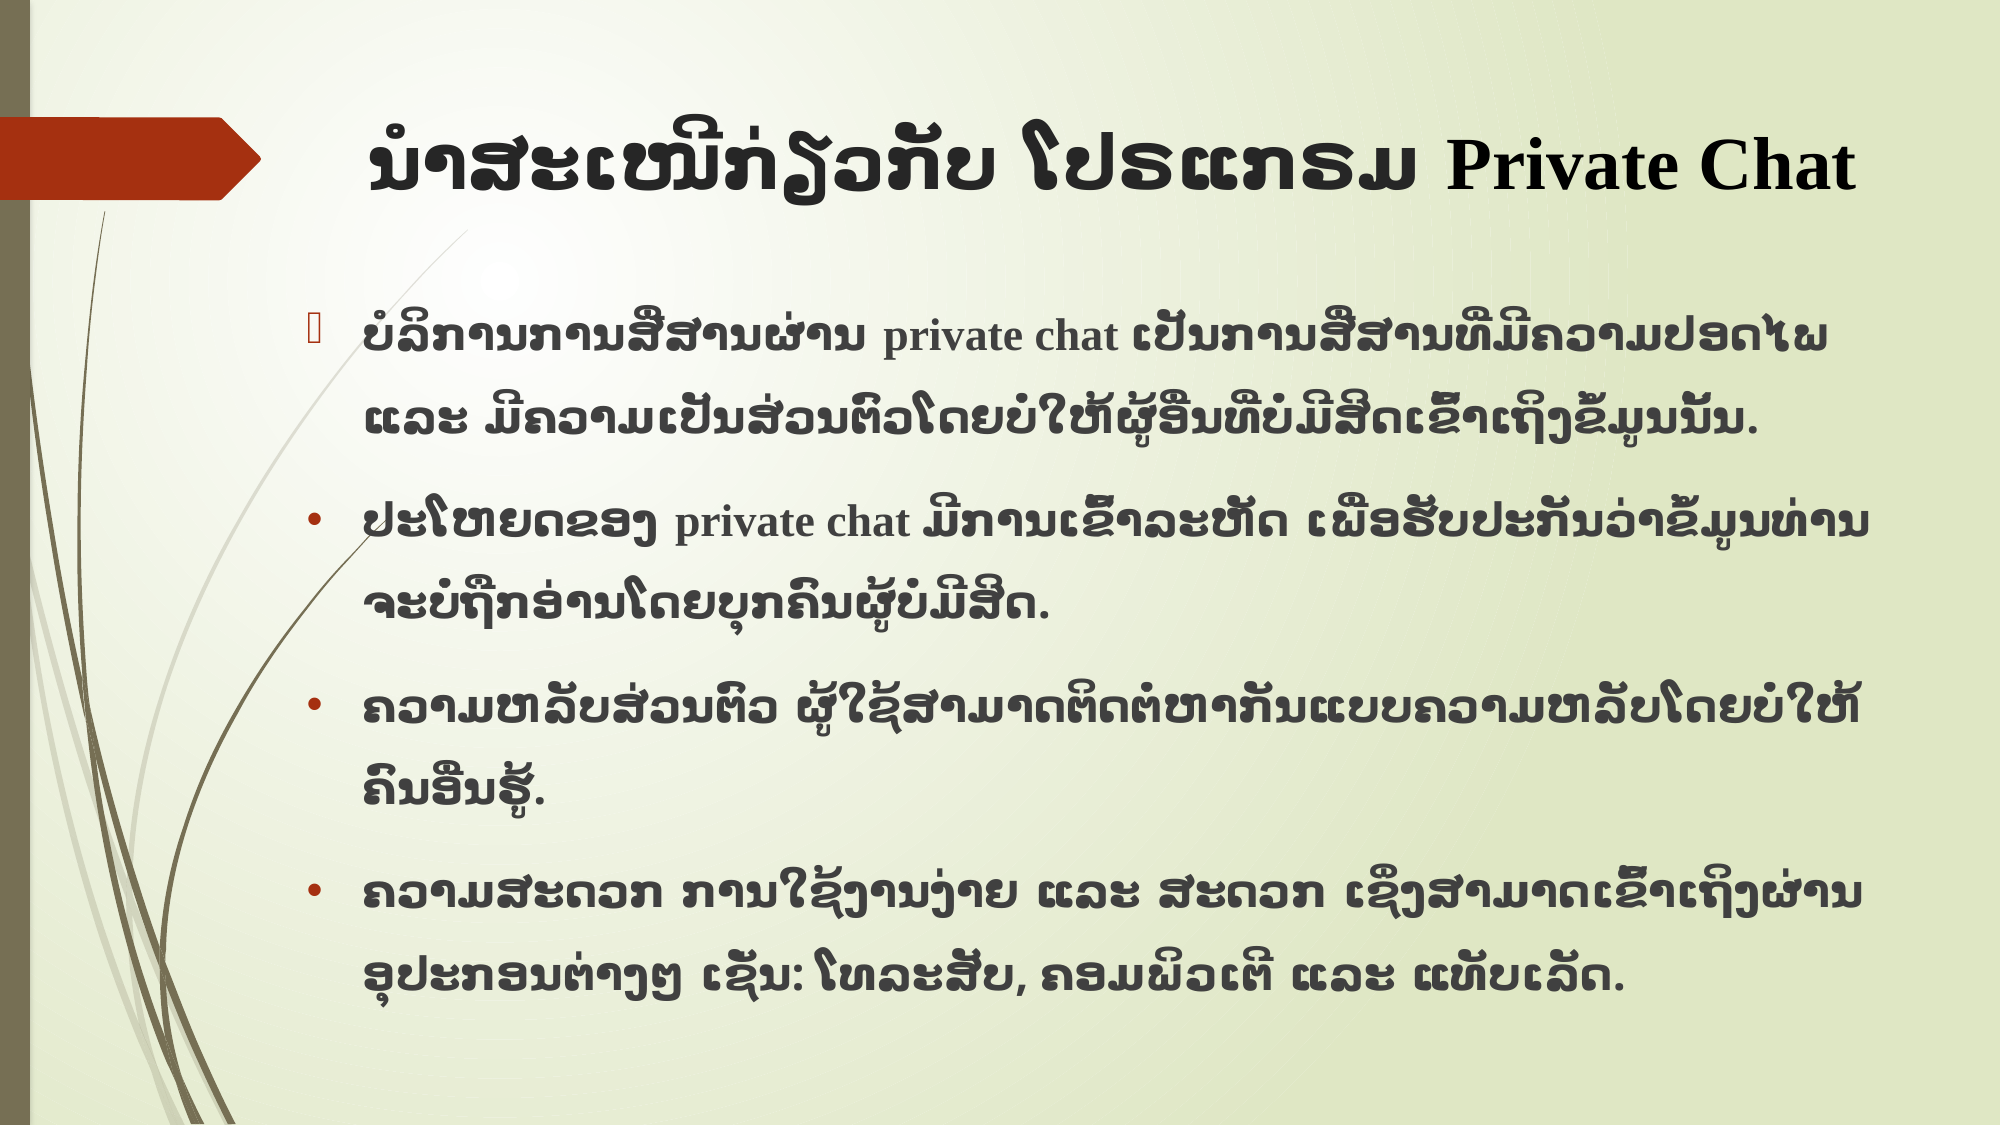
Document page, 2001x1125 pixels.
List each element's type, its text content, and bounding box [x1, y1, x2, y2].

list ບໍລິການການສື່ສານຜ່ານ private chat ເປັນການສື່ສານທີ່ມີຄວາມປອດໄພ ແລະ ມີຄວາມເປັນສ່ວນຕົວໂດຍບໍ່ໃຫ້ຜູ້ອື່ນທີ່ບໍ່ມີສິດເຂົ້າເຖິງຂໍ້ມູນນັ້ນ. ປະໂຫຍດຂອງ private chat ມີການເຂົ້າລະຫັດ ເພື່ອຮັບປະກັນວ່າຂໍ້ມູນທ່ານຈະບໍ່ຖືກອ່ານໂດຍບຸກຄົນຜູ້ບໍ່ມີສິດ. ຄວາມຫລັບສ່ວນຕົວ ຜູ້ໃຊ້ສາມາດຕິດຕໍ່ຫາກັນແບບຄວາມຫລັບໂດຍບໍ່ໃຫ້ຄົນອື່ນຮູ້. ຄວາມສະດວກ ການໃຊ້ງານງ່າຍ ແລະ ສະດວກ ເຊິ່ງສາມາດເຂົ້າເຖິງຜ່ານອຸປະກອນຕ່າງໆ ເຊັ່ນ: ໂທລະສັບ, ຄອມພິວເຕີ ແລະ ແທັບເລັດ. [291, 270, 1950, 1050]
title ນຳສະເໜີກ່ຽວກັບ ໂປຣແກຣມ Private Chat [352, 75, 1889, 243]
